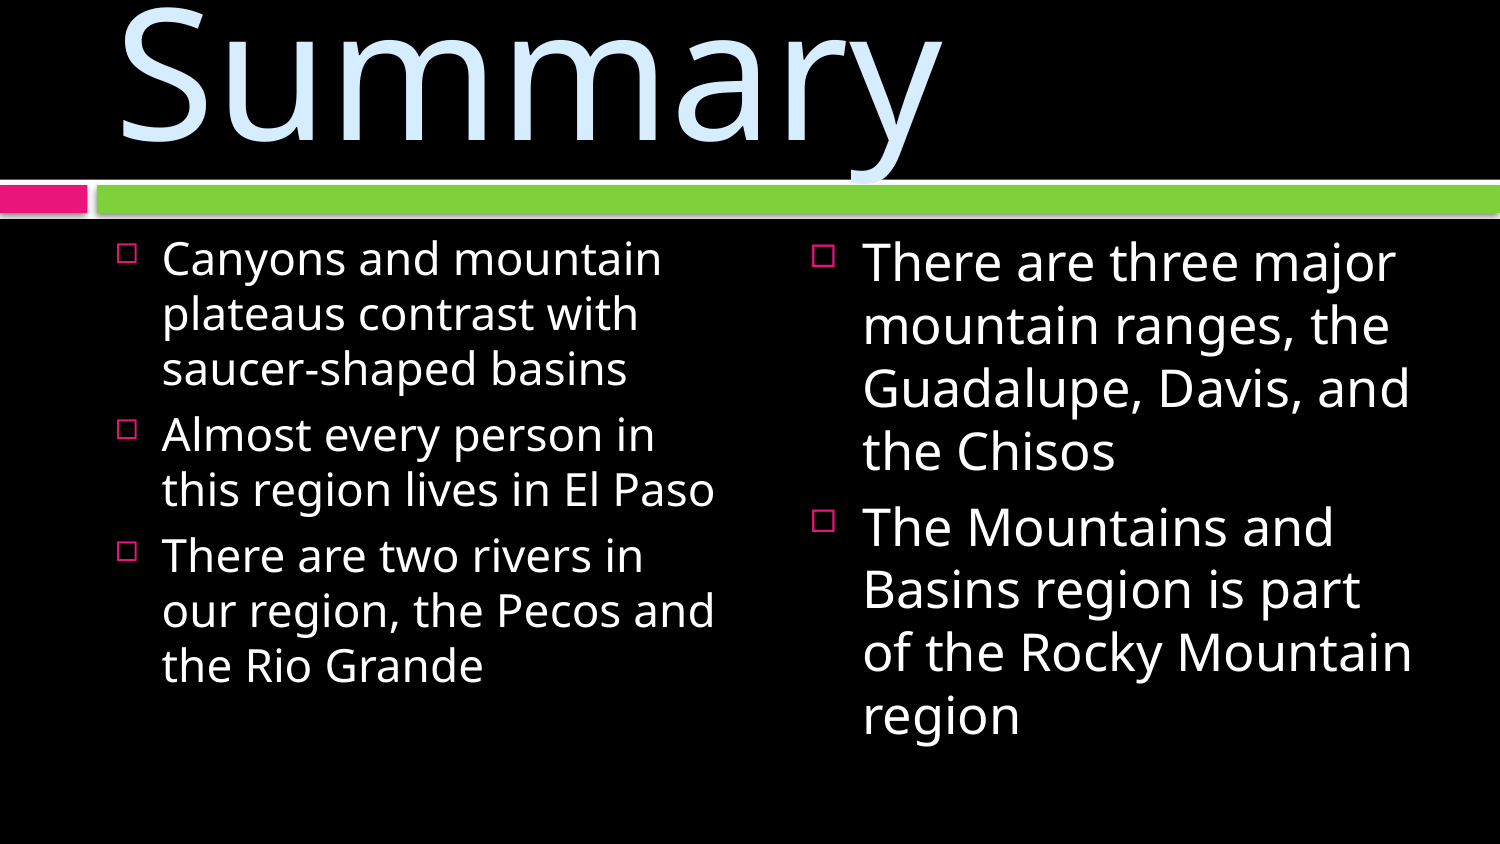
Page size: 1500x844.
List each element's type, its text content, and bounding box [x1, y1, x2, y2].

list Canyons and mountain plateaus contrast with saucer-shaped basins Almost every person in this region lives in El Paso There are two rivers in our region, the Pecos and the Rio Grande [99, 221, 738, 759]
title Summary [99, 19, 1438, 185]
list There are three major mountain ranges, the Guadalupe, Davis, and the Chisos The Mountains and Basins region is part of the Rocky Mountain region [794, 221, 1433, 759]
